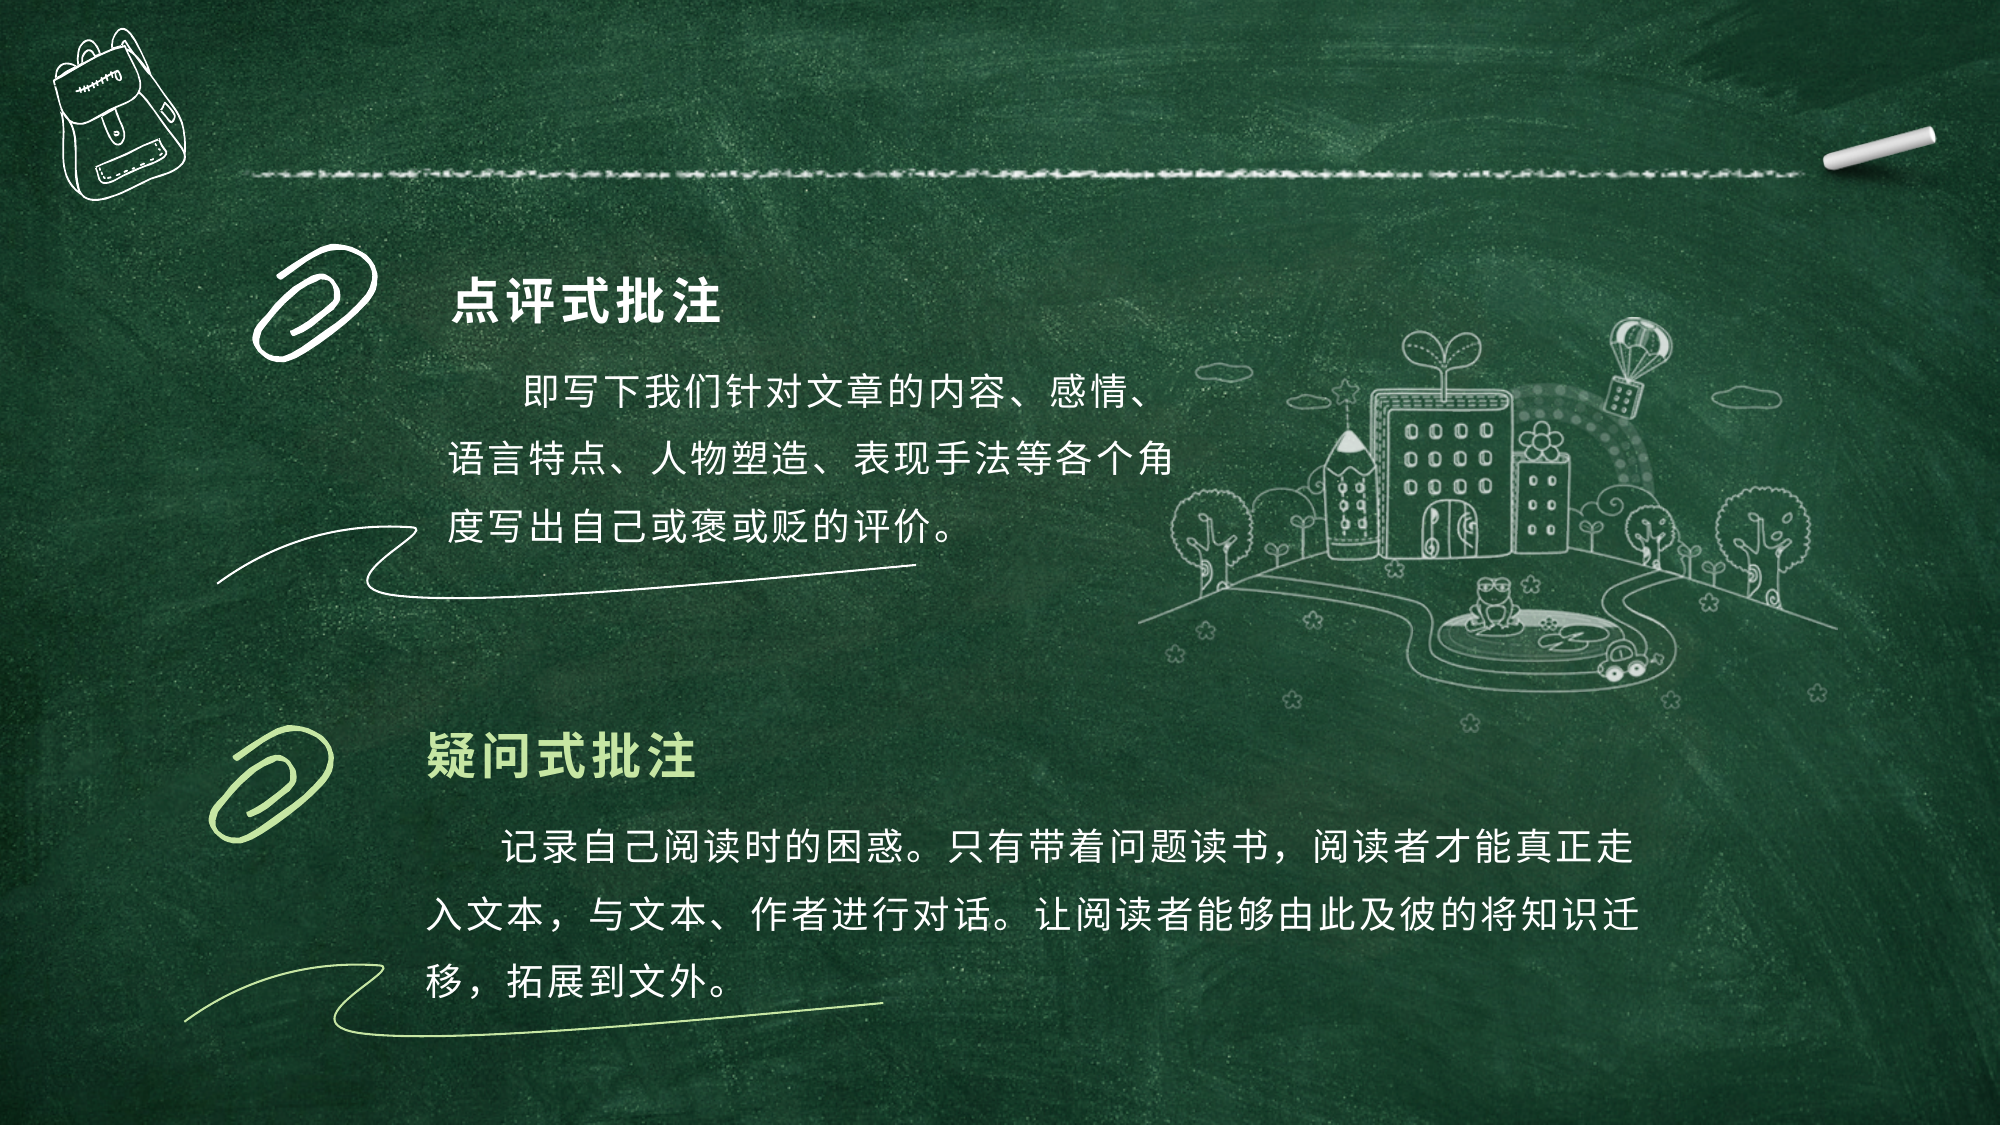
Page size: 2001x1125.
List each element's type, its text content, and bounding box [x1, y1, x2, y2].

text_box [208, 725, 334, 844]
picture [0, 0, 2000, 1125]
text_box [252, 243, 378, 363]
text_box 即写下我们针对文章的内容、感情、语言特点、人物塑造、表现手法等各个角度写出自己或褒或贬的评价。 [432, 338, 1138, 556]
text_box 疑问式批注 [411, 717, 863, 793]
text_box [183, 963, 884, 1038]
text_box 记录自己阅读时的困惑。只有带着问题读书，阅读者才能真正走入文本，与文本、作者进行对话。让阅读者能够由此及彼的将知识迁移，拓展到文外。 [411, 793, 1685, 1011]
text_box 点评式批注 [435, 262, 737, 338]
text_box [216, 525, 917, 600]
